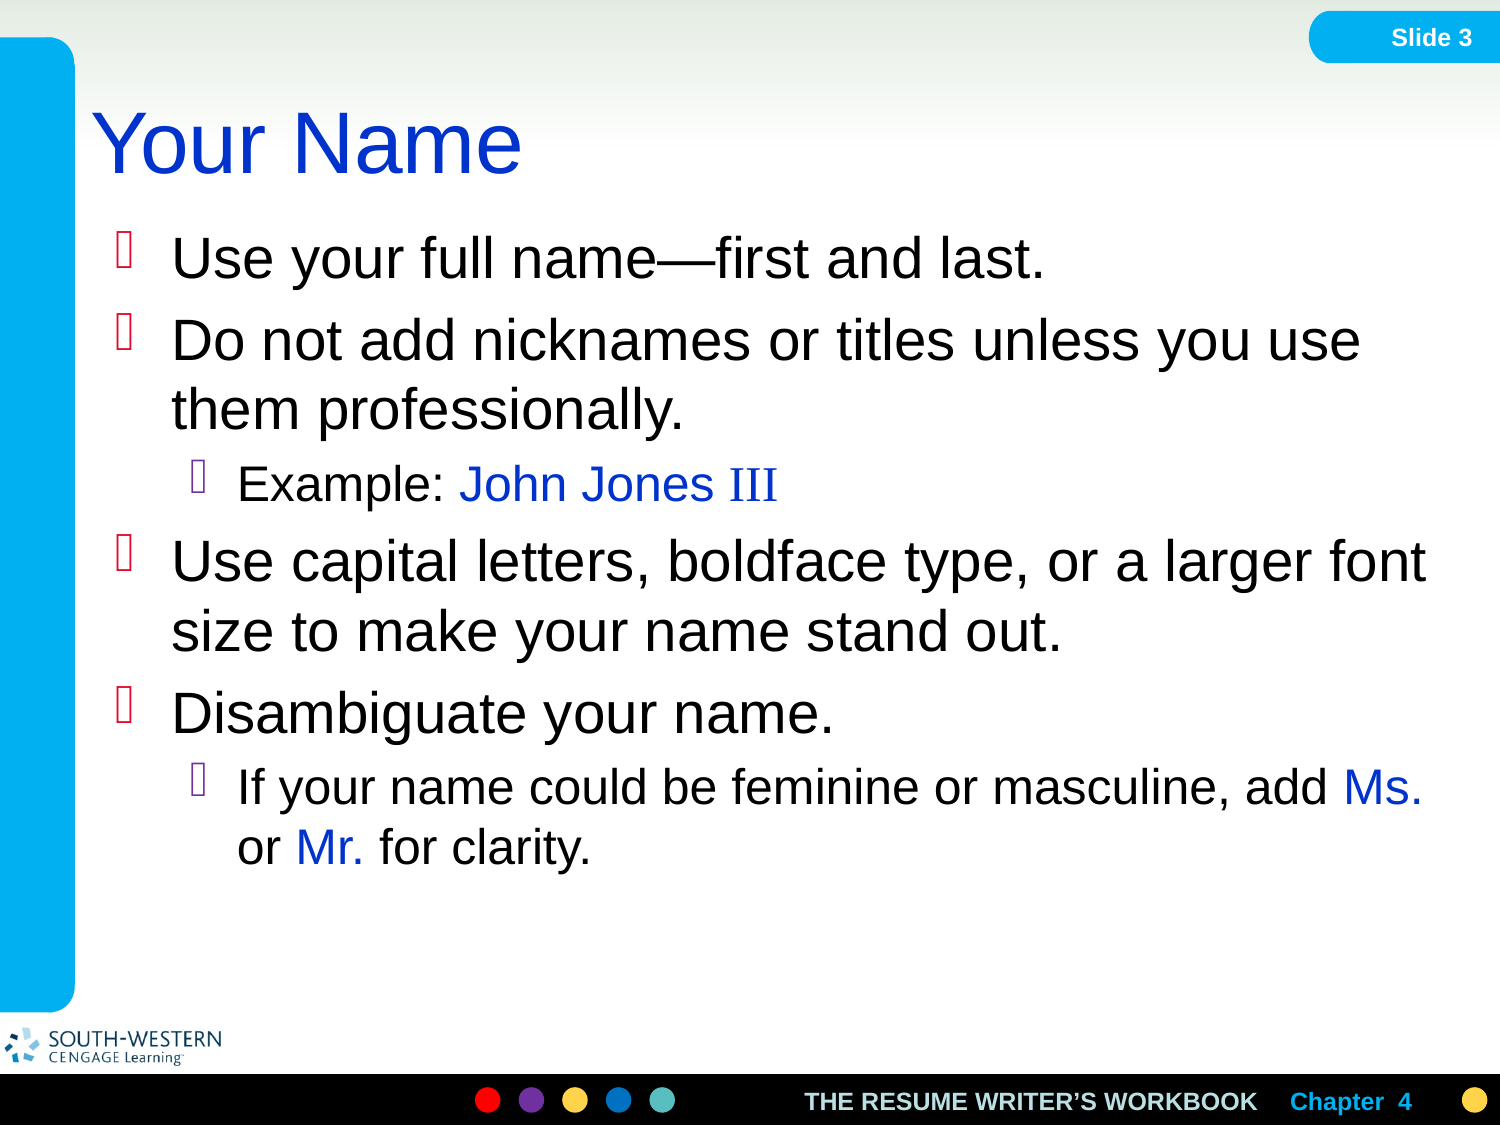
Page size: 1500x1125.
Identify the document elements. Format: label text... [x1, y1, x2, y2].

title Your Name [74, 44, 1426, 233]
slide_number Slide 3 [1312, 13, 1488, 93]
footer Chapter 4 [1274, 1075, 1476, 1125]
list Use your full name—first and last. Do not add nicknames or titles unless you use them professionally. Example: John Jones III Use capital letters, boldface type, or a larger font size to make your name stand out. Disambiguate your name. If your name could be feminine or masculine, add Ms. or Mr. for clarity. [99, 212, 1451, 956]
picture [0, 1022, 225, 1073]
